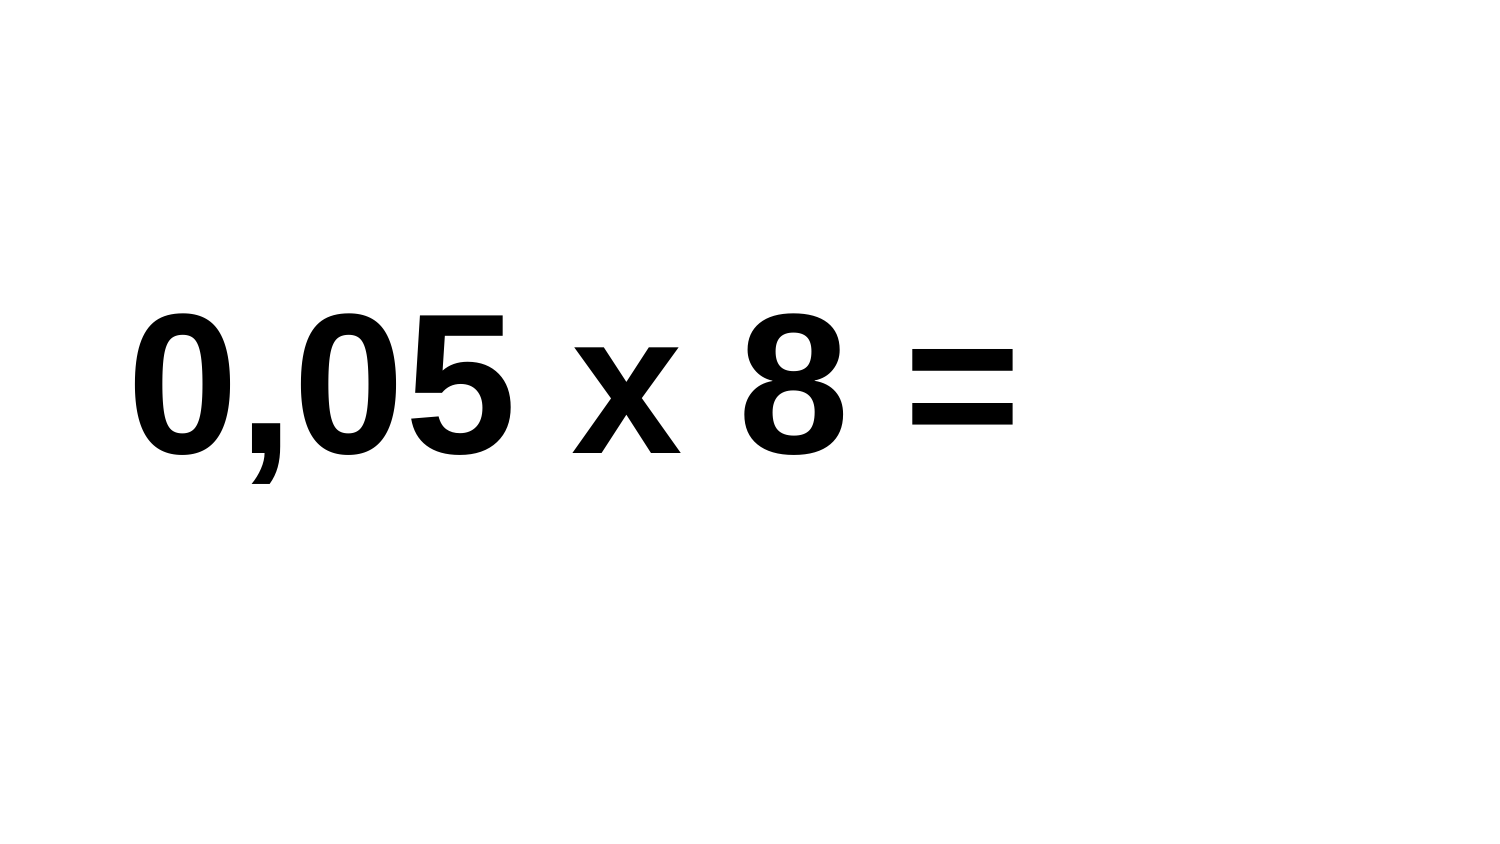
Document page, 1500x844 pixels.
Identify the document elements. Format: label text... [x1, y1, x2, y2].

text_box 0,05 x 8 = [112, 318, 1388, 509]
